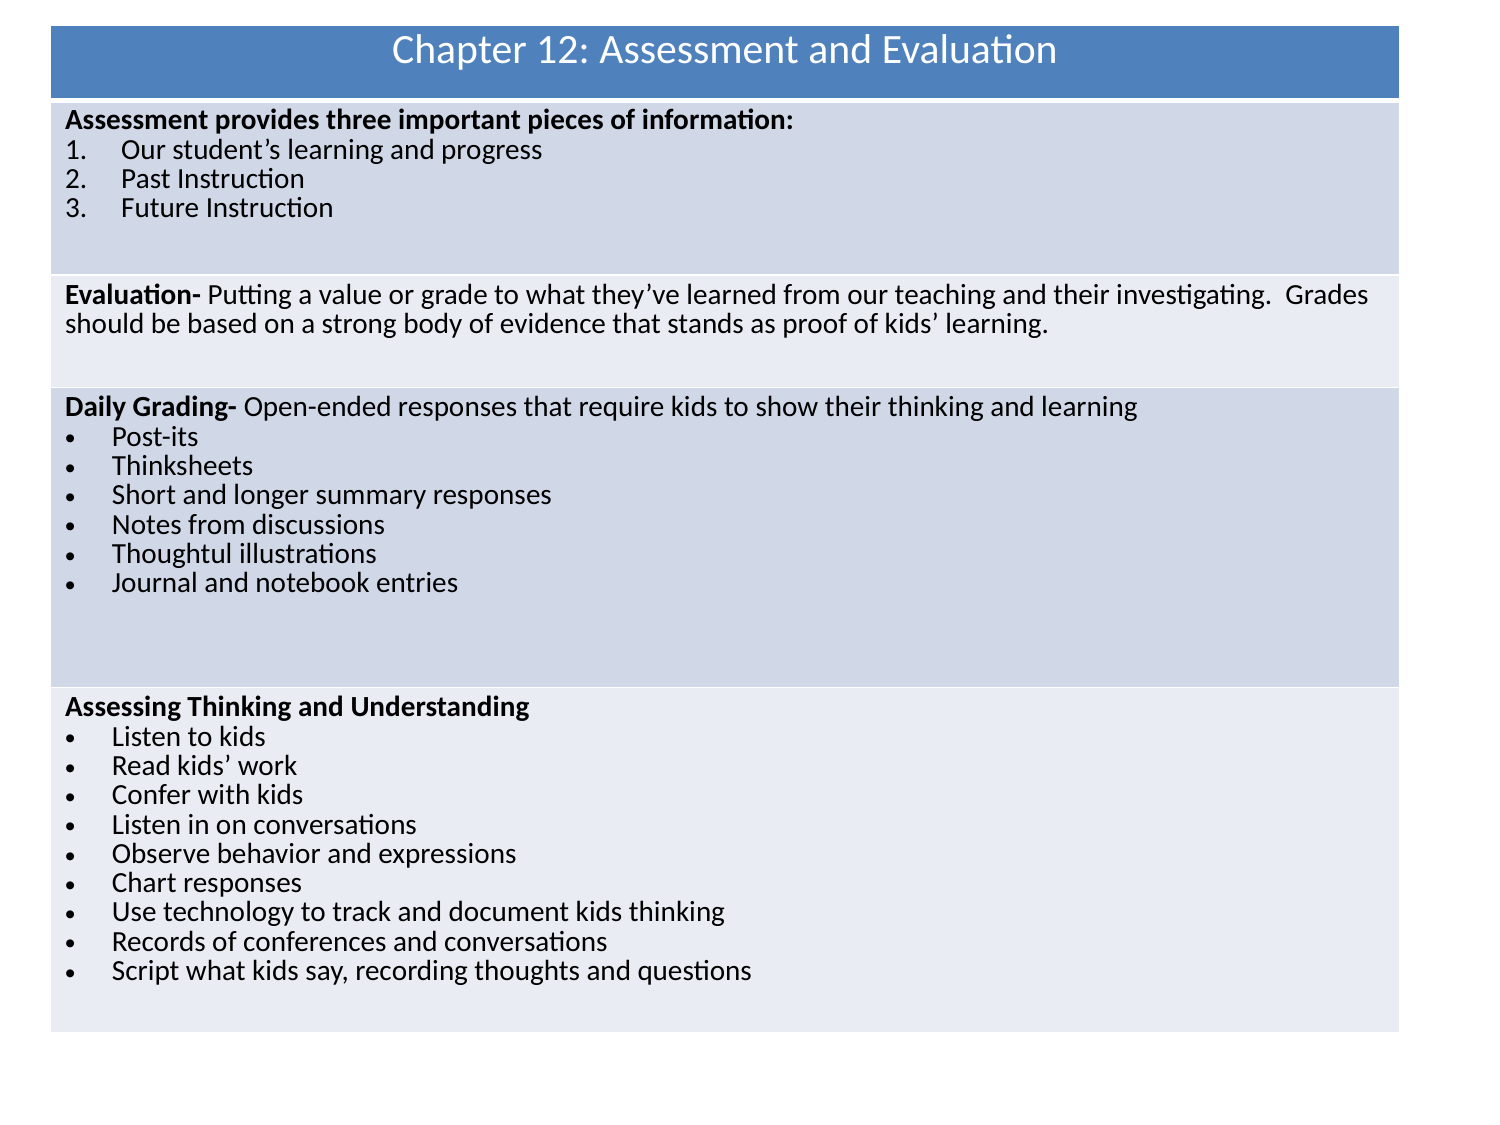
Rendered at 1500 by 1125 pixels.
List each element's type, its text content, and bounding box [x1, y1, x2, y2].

table_cell Evaluation- Putting a value or grade to what they’ve learned from our teaching and their investigating. Grades should be based on a strong body of evidence that stands as proof of kids’ learning. [51, 276, 1399, 387]
table_header Chapter 12: Assessment and Evaluation [51, 26, 1399, 98]
table_cell Daily Grading- Open-ended responses that require kids to show their thinking and learning Post-its Thinksheets Short and longer summary responses Notes from discussions Thoughtul illustrations Journal and notebook entries [51, 388, 1399, 687]
table_cell Assessing Thinking and Understanding Listen to kids Read kids’ work Confer with kids Listen in on conversations Observe behavior and expressions Chart responses Use technology to track and document kids thinking Records of conferences and conversations Script what kids say, recording thoughts and questions [51, 688, 1399, 1032]
table_cell Assessment provides three important pieces of information: Our student’s learning and progress Past Instruction Future Instruction [51, 103, 1399, 274]
